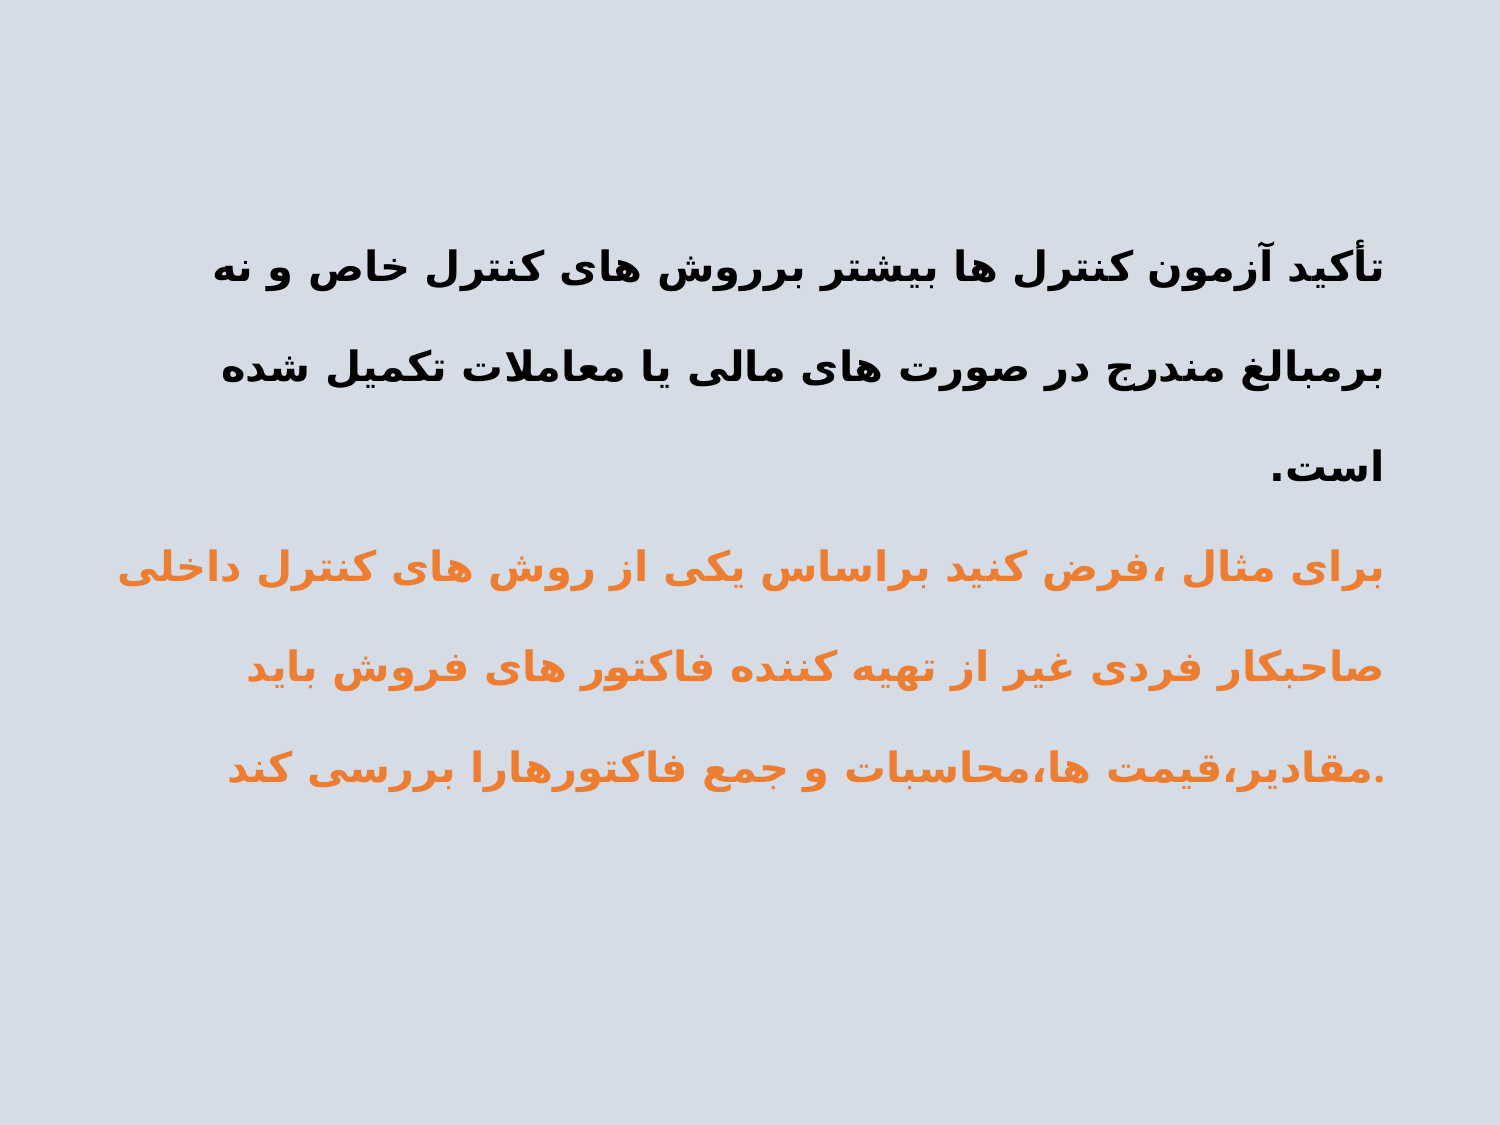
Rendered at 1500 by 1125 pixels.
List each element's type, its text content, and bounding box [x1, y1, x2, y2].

title تأکید آزمون کنترل ها بیشتر برروش های کنترل خاص و نه برمبالغ مندرج در صورت های مالی یا معاملات تکمیل شده است. برای مثال ،فرض کنید براساس یکی از روش های کنترل داخلی صاحبکار فردی غیر از تهیه کننده فاکتور های فروش باید مقادیر،قیمت ها،محاسبات و جمع فاکتورهارا بررسی کند. [100, 231, 1401, 799]
